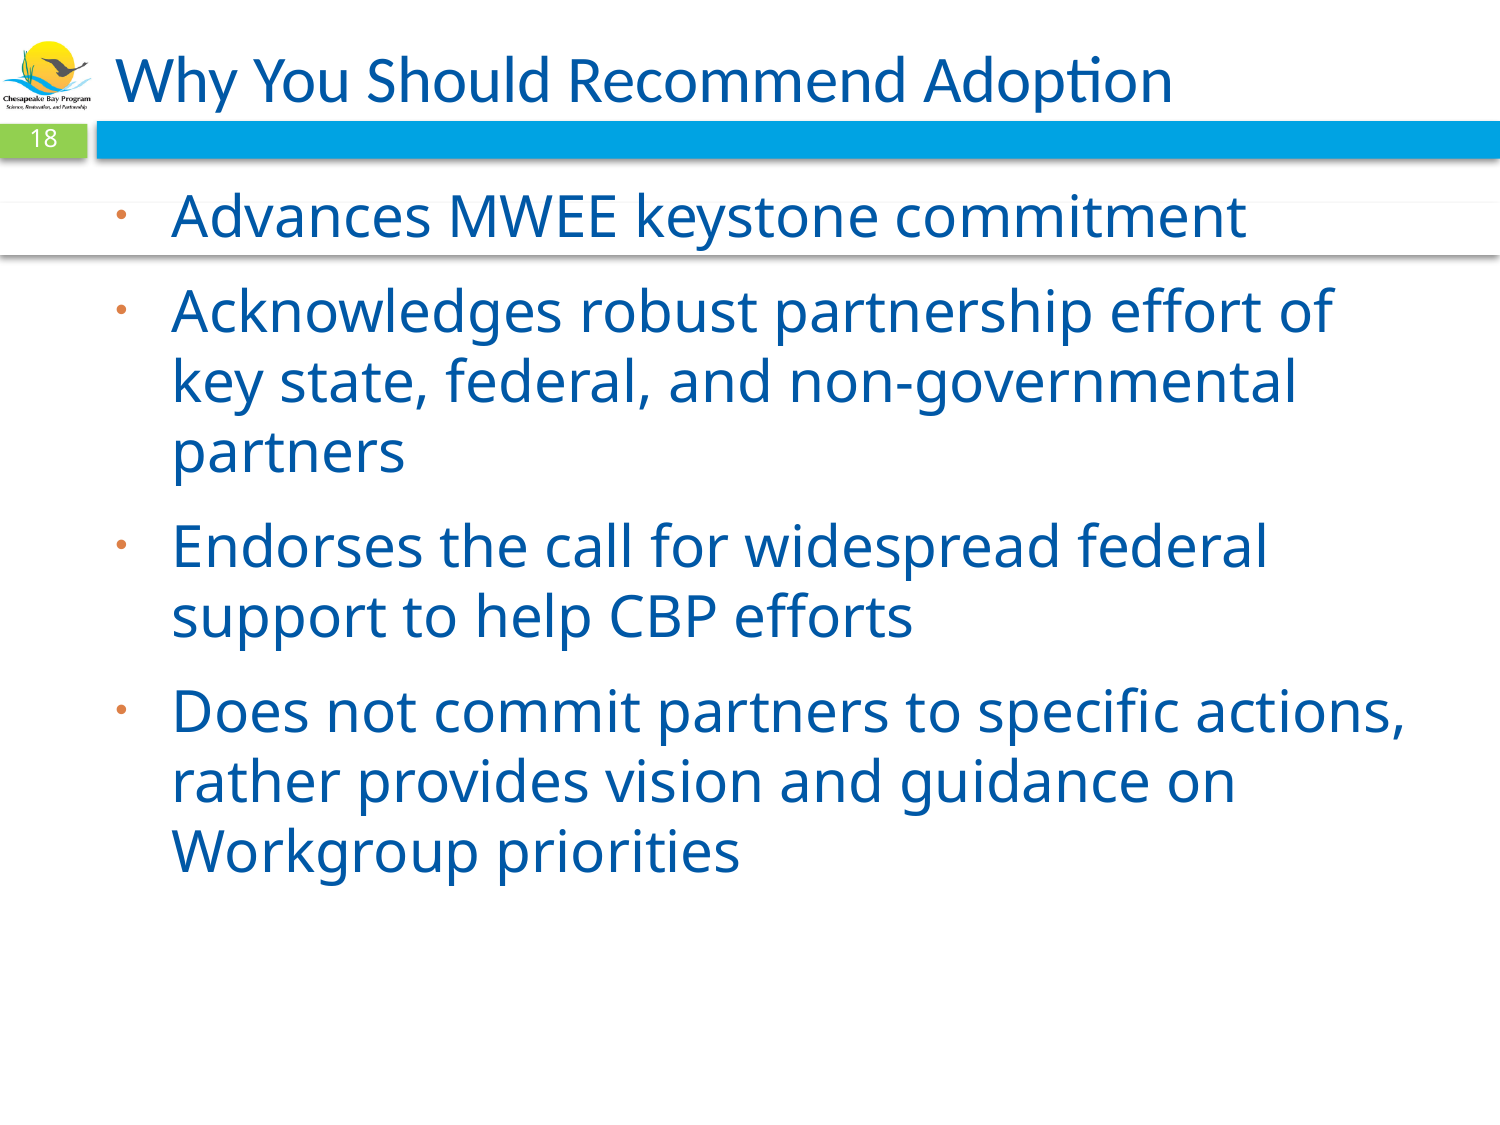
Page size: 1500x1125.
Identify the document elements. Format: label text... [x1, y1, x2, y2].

picture [0, 28, 93, 122]
slide_number 18 [0, 122, 88, 157]
title Why You Should Recommend Adoption [100, 37, 1439, 114]
list Advances MWEE keystone commitment Acknowledges robust partnership effort of key state, federal, and non-governmental partners Endorses the call for widespread federal support to help CBP efforts Does not commit partners to specific actions, rather provides vision and guidance on Workgroup priorities [100, 171, 1439, 1001]
